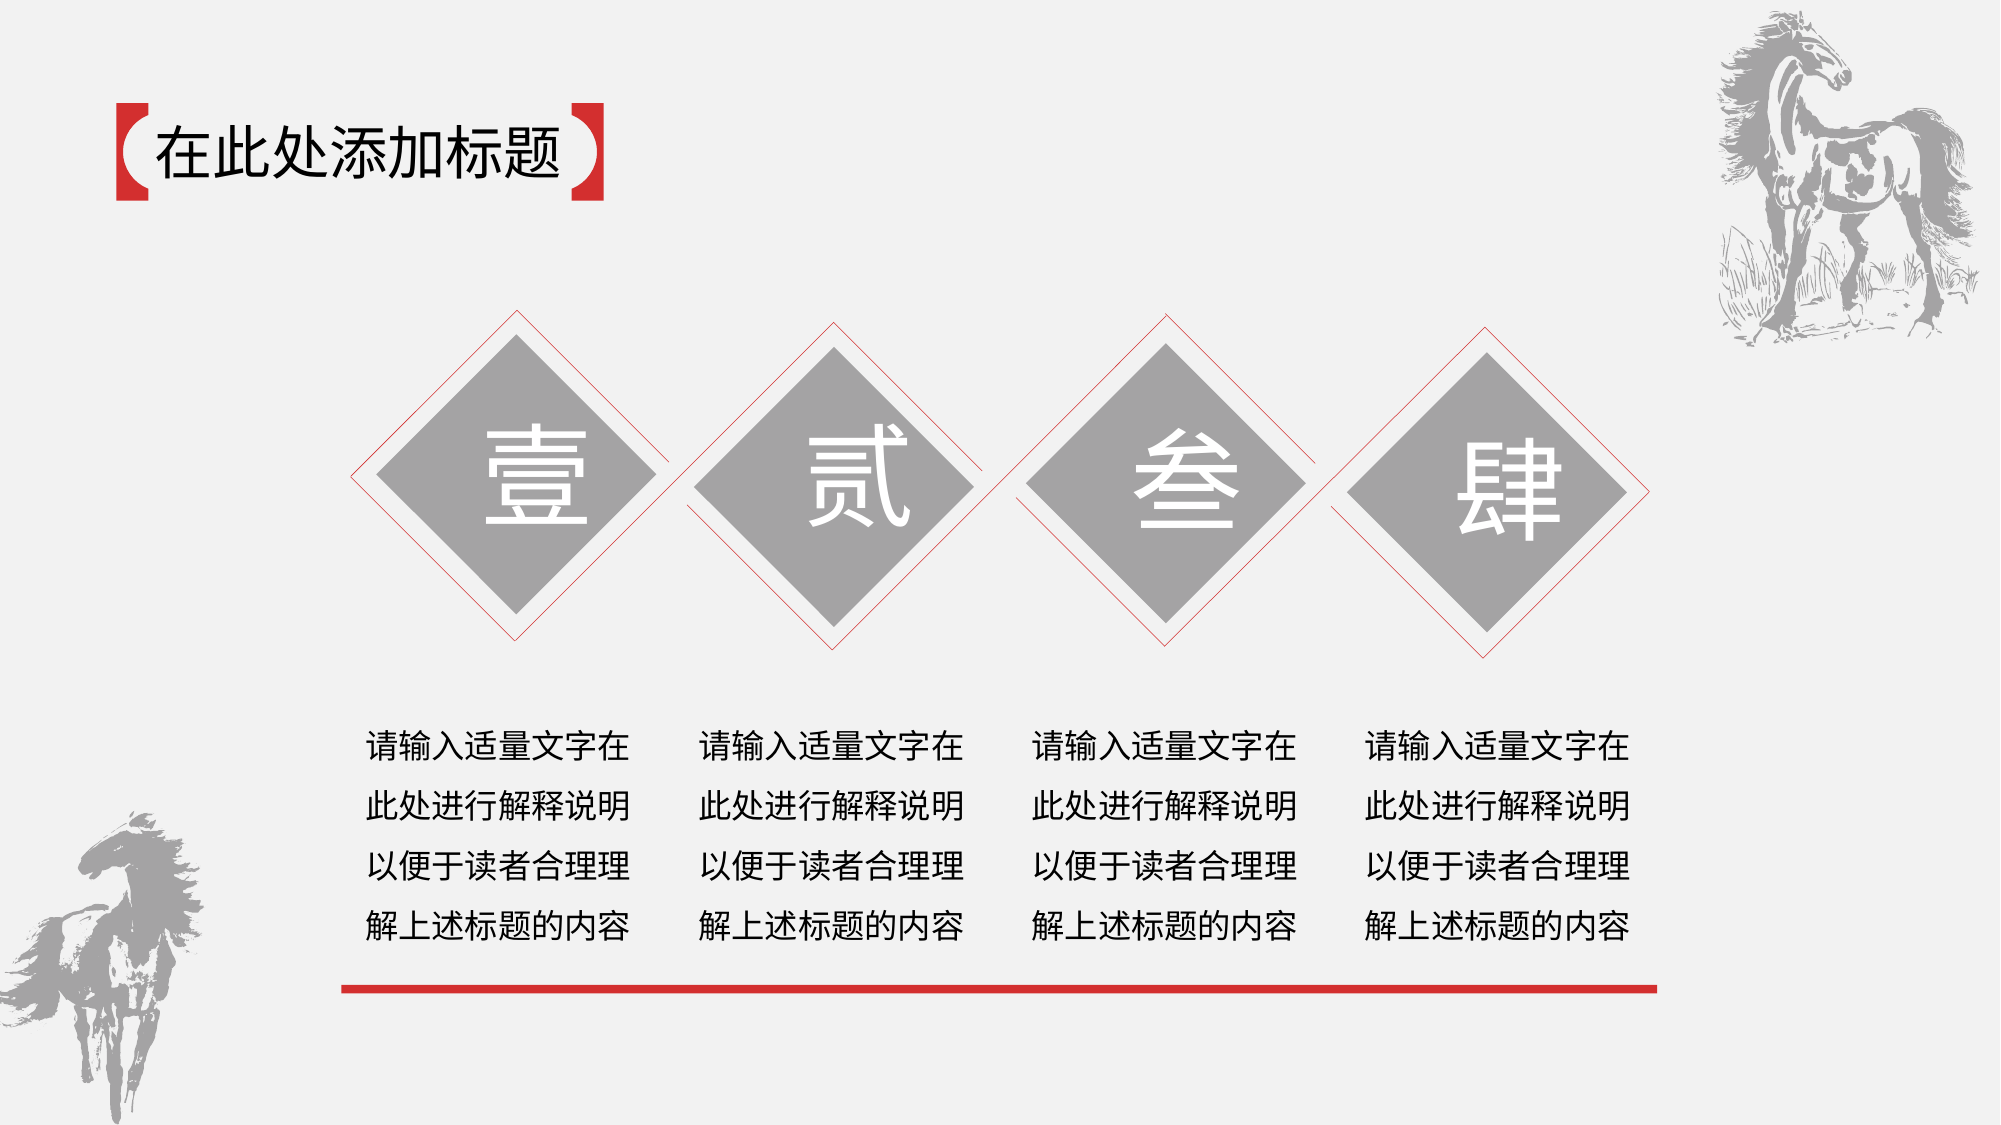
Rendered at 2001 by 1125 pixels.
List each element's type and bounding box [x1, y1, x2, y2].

text_box [0, 812, 206, 1125]
text_box [316, 278, 1684, 994]
text_box [1715, 10, 1980, 347]
text_box [116, 103, 612, 201]
text_box [129, 810, 135, 818]
